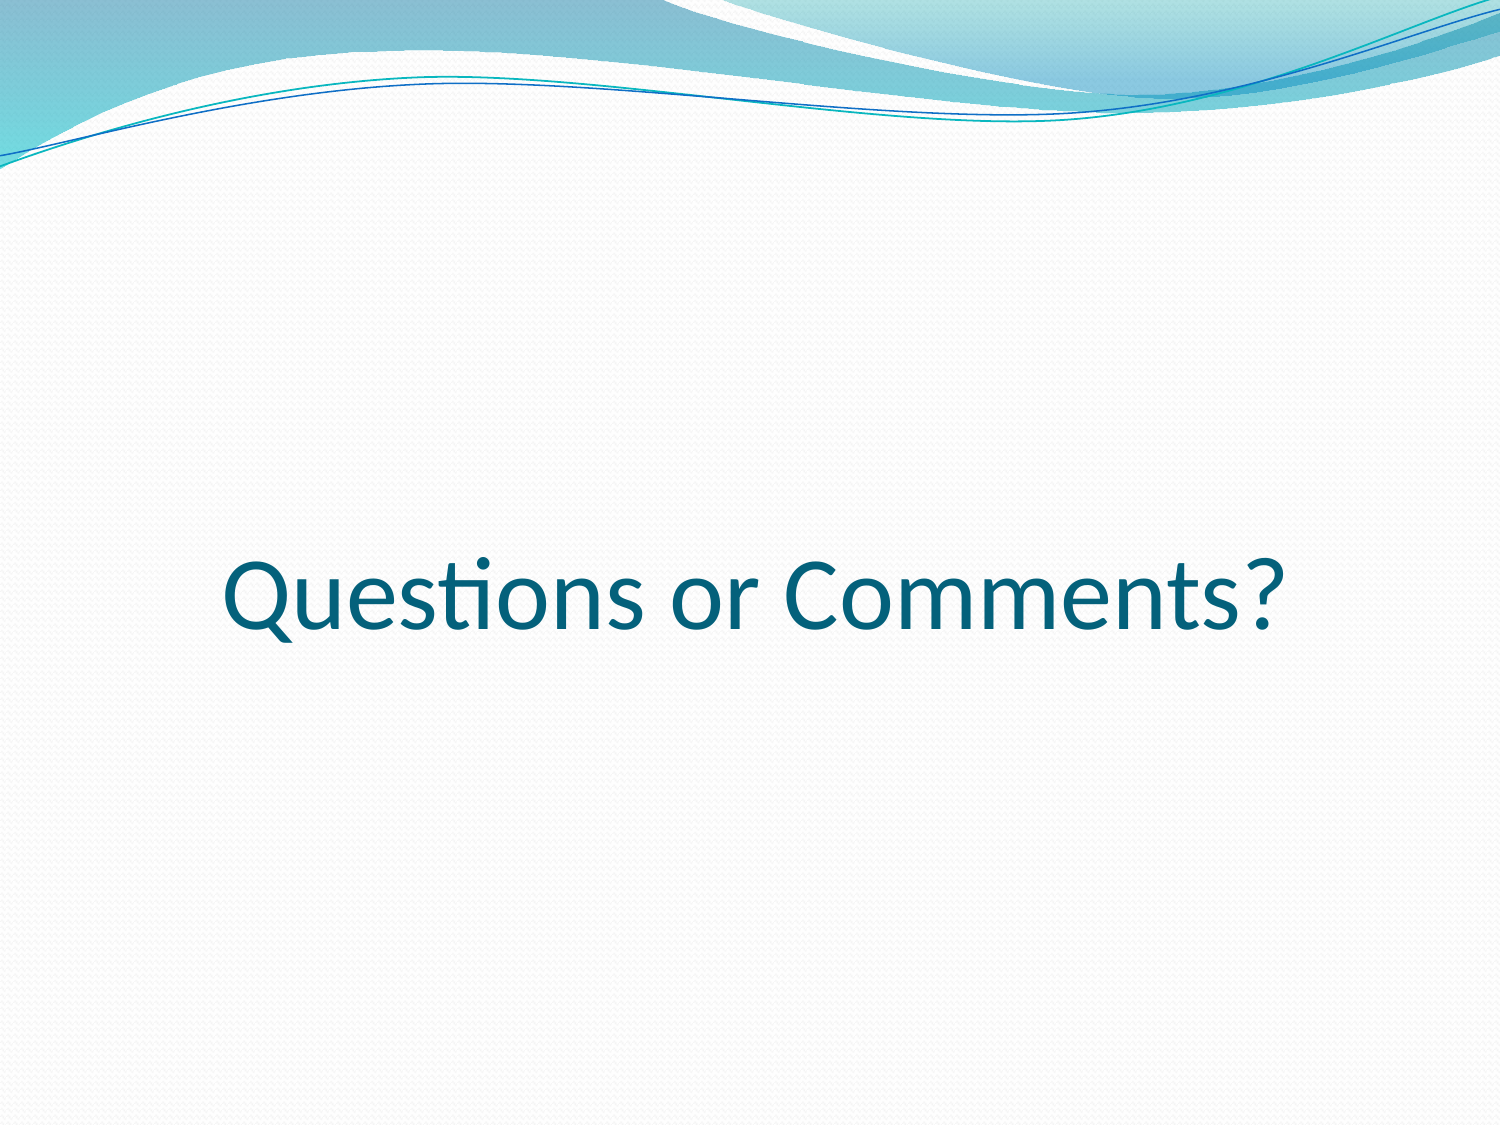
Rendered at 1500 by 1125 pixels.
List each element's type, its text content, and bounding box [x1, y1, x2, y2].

title Questions or Comments? [75, 487, 1438, 650]
